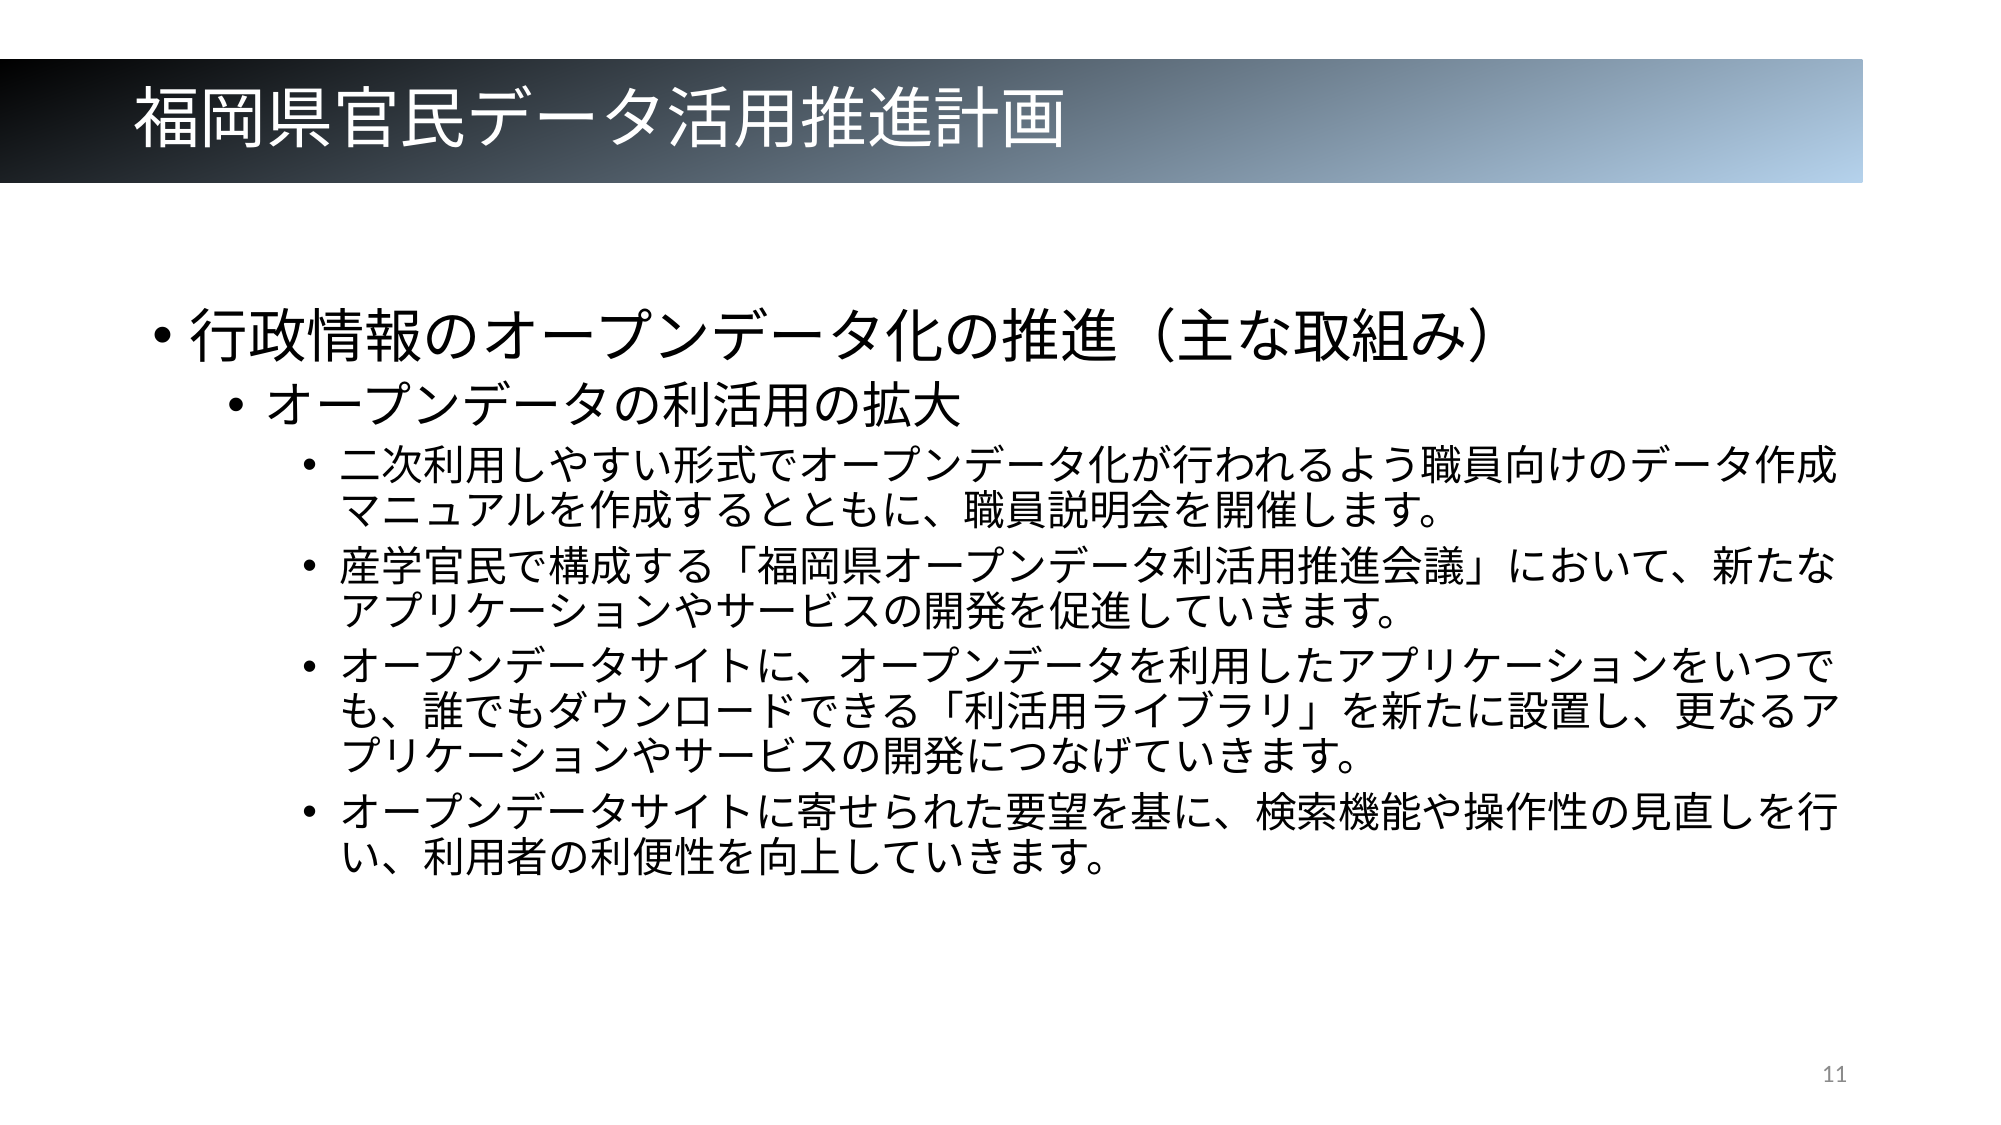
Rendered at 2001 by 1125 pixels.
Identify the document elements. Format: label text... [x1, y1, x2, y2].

title 福岡県官民データ活用推進計画 [0, 59, 1863, 183]
slide_number 11 [1412, 1042, 1863, 1103]
list 行政情報のオープンデータ化の推進（主な取組み） オープンデータの利活用の拡大 二次利用しやすい形式でオープンデータ化が行われるよう職員向けのデータ作成マニュアルを作成するとともに、職員説明会を開催します。 産学官民で構成する「福岡県オープンデータ利活用推進会議」において、新たなアプリケーションやサービスの開発を促進していきます。 オープンデータサイトに、オープンデータを利用したアプリケーションをいつでも、誰でもダウンロードできる「利活用ライブラリ」を新たに設置し、更なるアプリケーションやサービスの開発につなげていきます。 オープンデータサイトに寄せられた要望を基に、検索機能や操作性の見直しを行い、利用者の利便性を向上していきます。 [137, 299, 1863, 1014]
